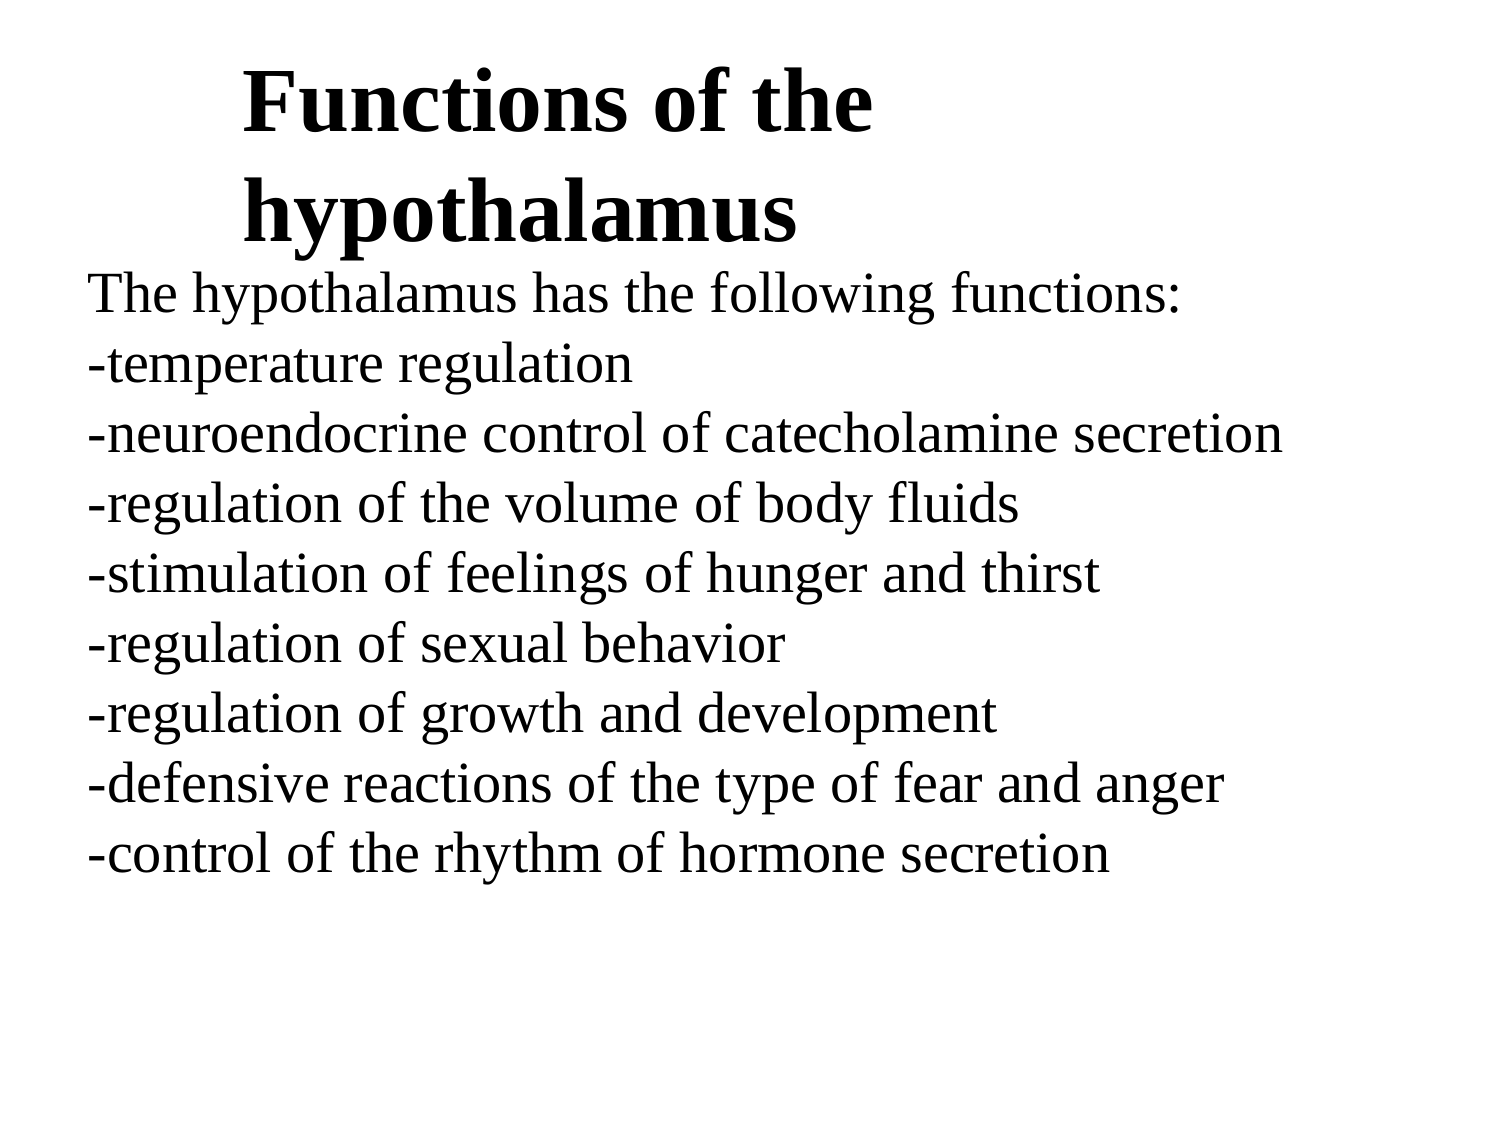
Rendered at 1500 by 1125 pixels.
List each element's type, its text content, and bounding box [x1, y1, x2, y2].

title Functions of the hypothalamus [242, 37, 1258, 251]
text_box The hypothalamus has the following functions: -temperature regulation -neuroendocrine control of catecholamine secretion -regulation of the volume of body fluids -stimulation of feelings of hunger and thirst -regulation of sexual behavior -regulation of growth and development -defensive reactions of the type of fear and anger -control of the rhythm of hormone secretion [87, 251, 1309, 956]
